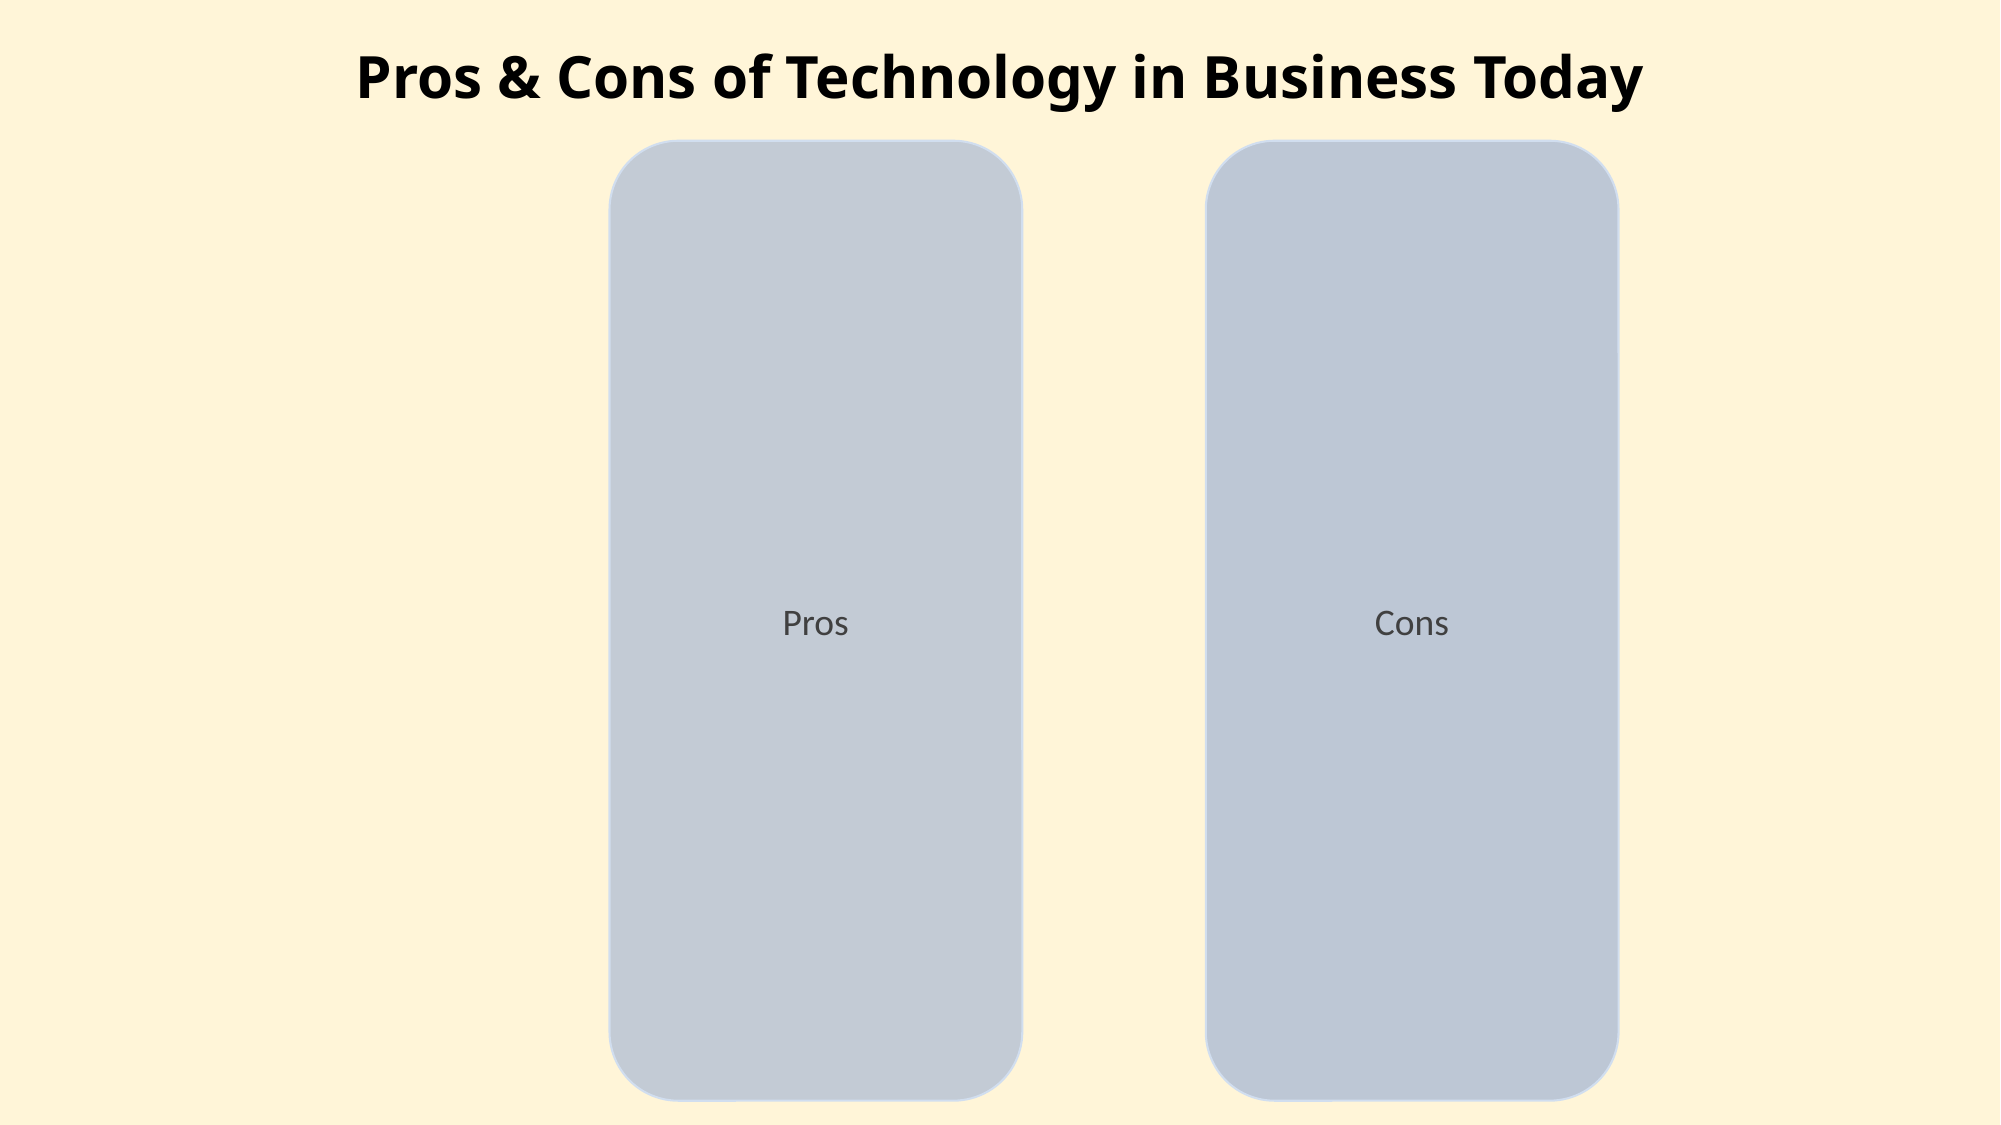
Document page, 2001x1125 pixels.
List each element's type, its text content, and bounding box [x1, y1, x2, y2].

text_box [354, 140, 1688, 1101]
title Pros & Cons of Technology in Business Today [0, 0, 2000, 160]
